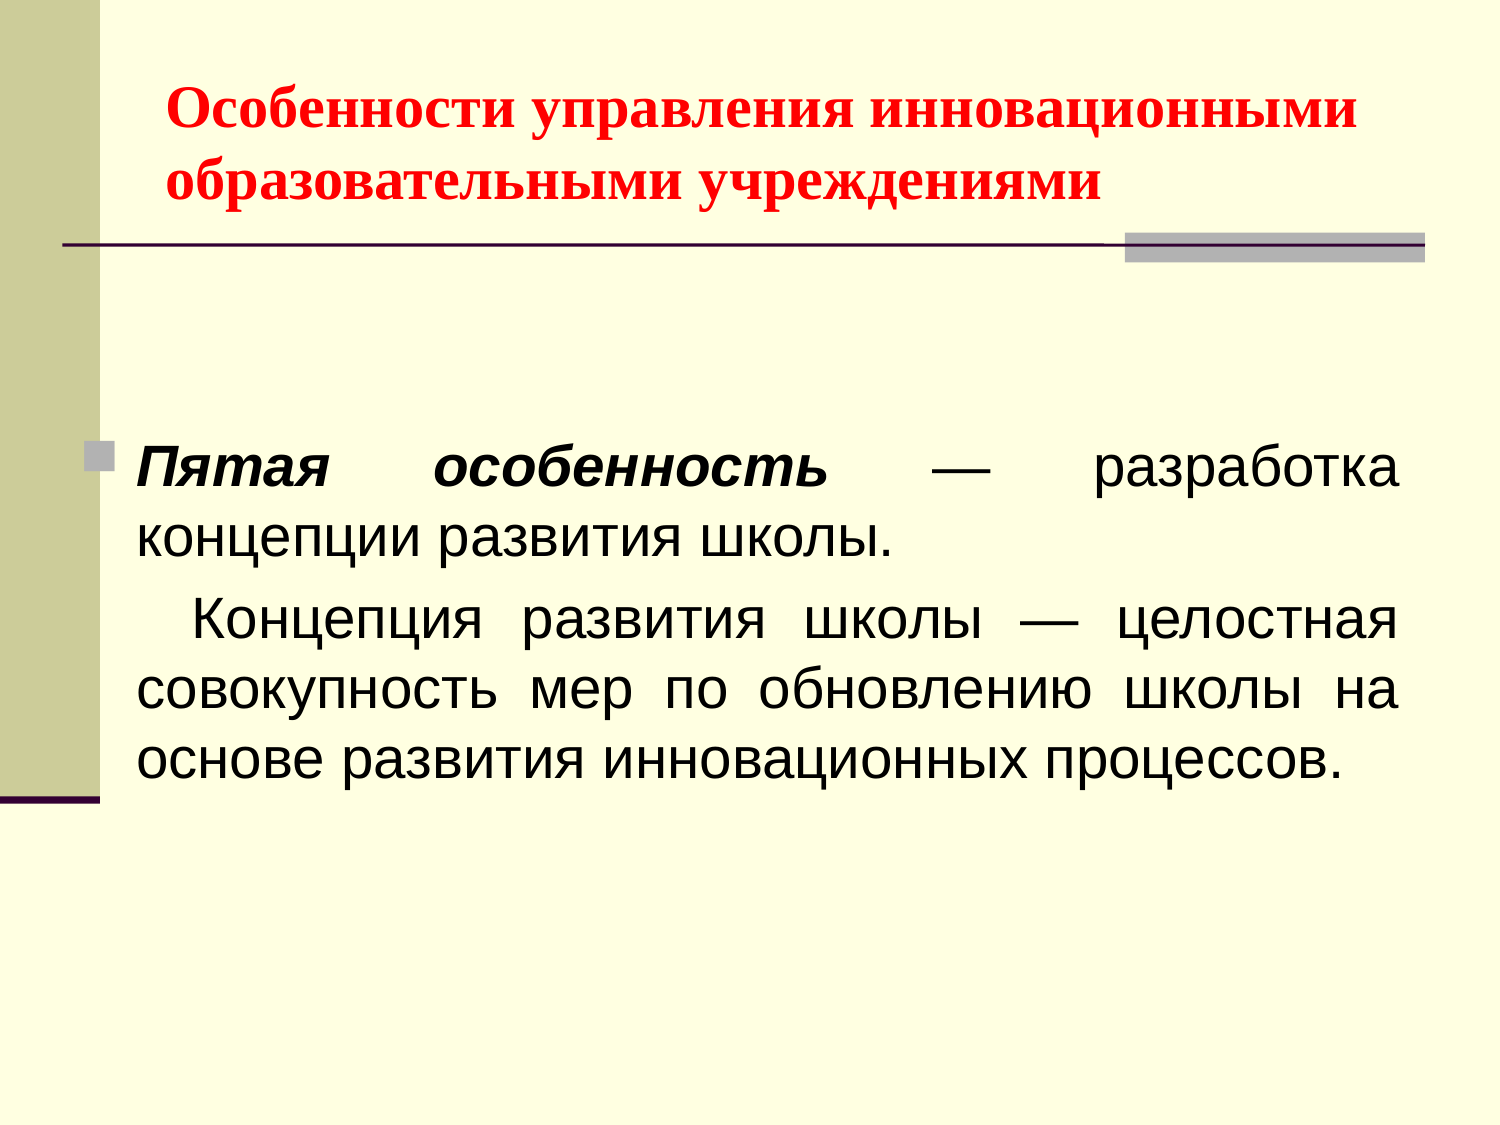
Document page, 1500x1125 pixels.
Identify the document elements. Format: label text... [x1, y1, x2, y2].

list Пятая особенность — разработка концепции развития школы. Концепция развития школы — целостная совокупность мер по обновлению школы на основе развития инновационных процессов. [64, 420, 1415, 1037]
title Особенности управления инновационными образовательными учреждениями [150, 45, 1425, 234]
